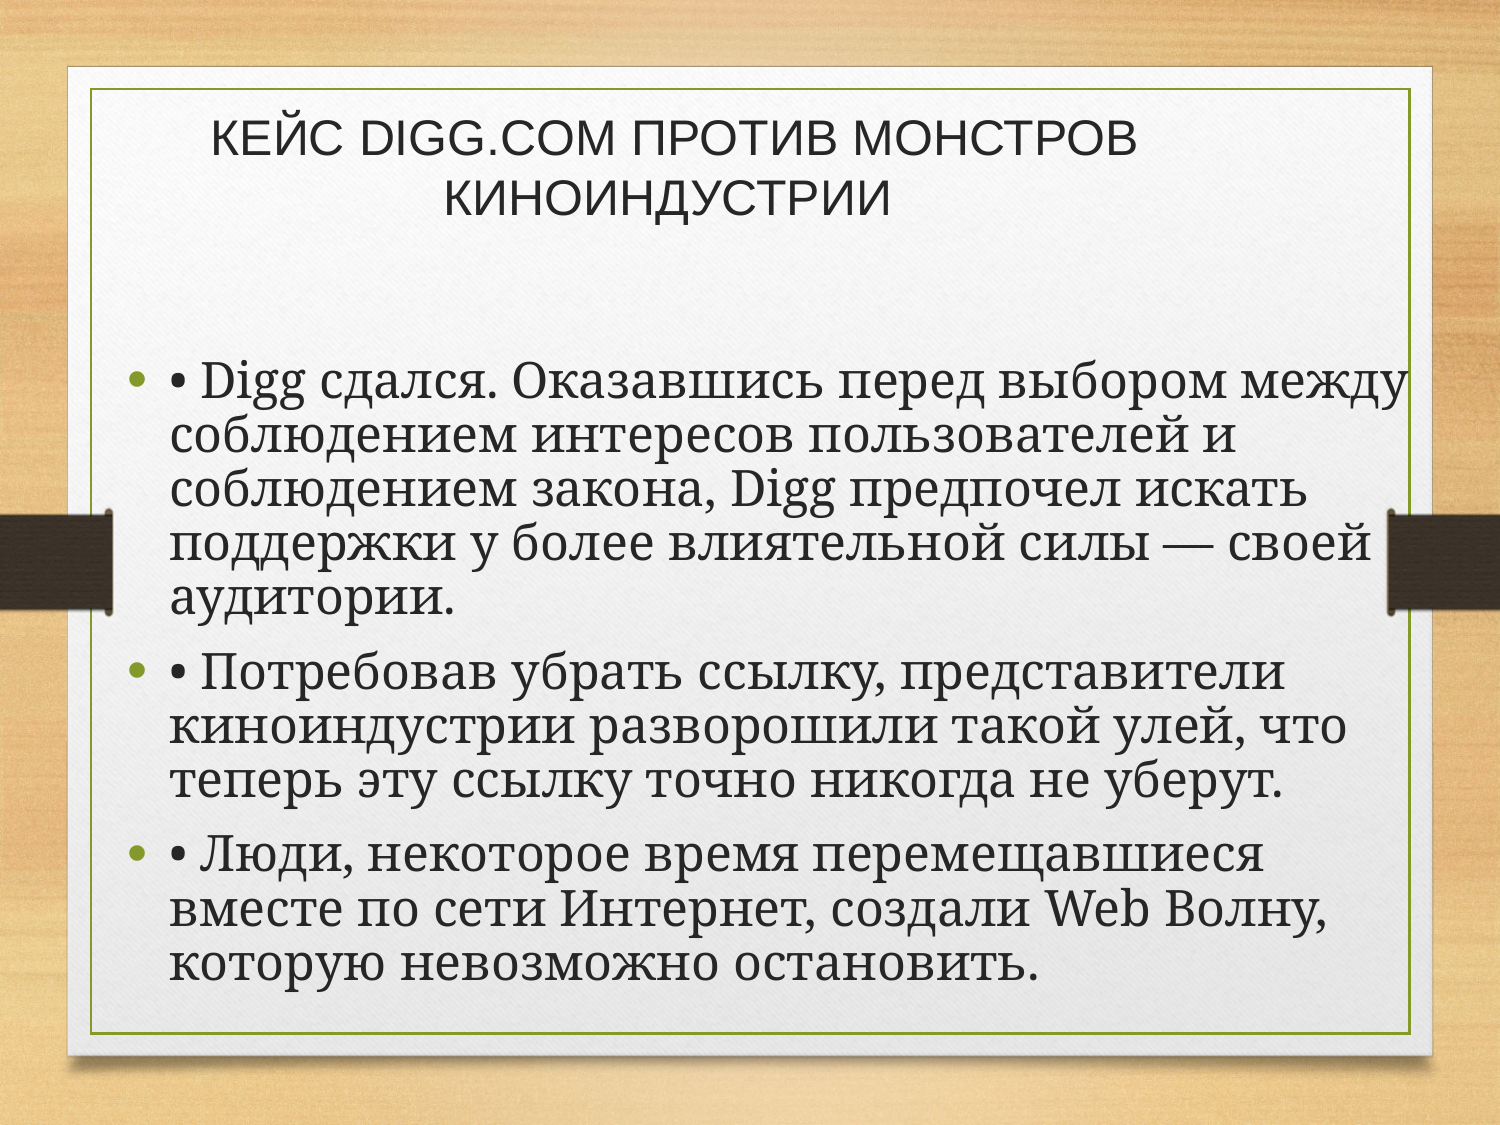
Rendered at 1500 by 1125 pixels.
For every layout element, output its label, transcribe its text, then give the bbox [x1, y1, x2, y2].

title КЕЙС DIGG.COM ПРОТИВ МОНСТРОВ КИНОИНДУСТРИИ [0, 45, 1350, 233]
list • Digg сдался. Оказавшись перед выбором между соблюдением интересов пользователей и соблюдением закона, Digg предпочел искать поддержки у более влиятельной силы — своей аудитории. • Потребовав убрать ссылку, представители киноиндустрии разворошили такой улей, что теперь эту ссылку точно никогда не уберут. • Люди, некоторое время перемещавшиеся вместе по сети Интернет, создали Web Волну, которую невозможно остановить. [112, 267, 1463, 1011]
picture [0, 0, 1500, 1125]
